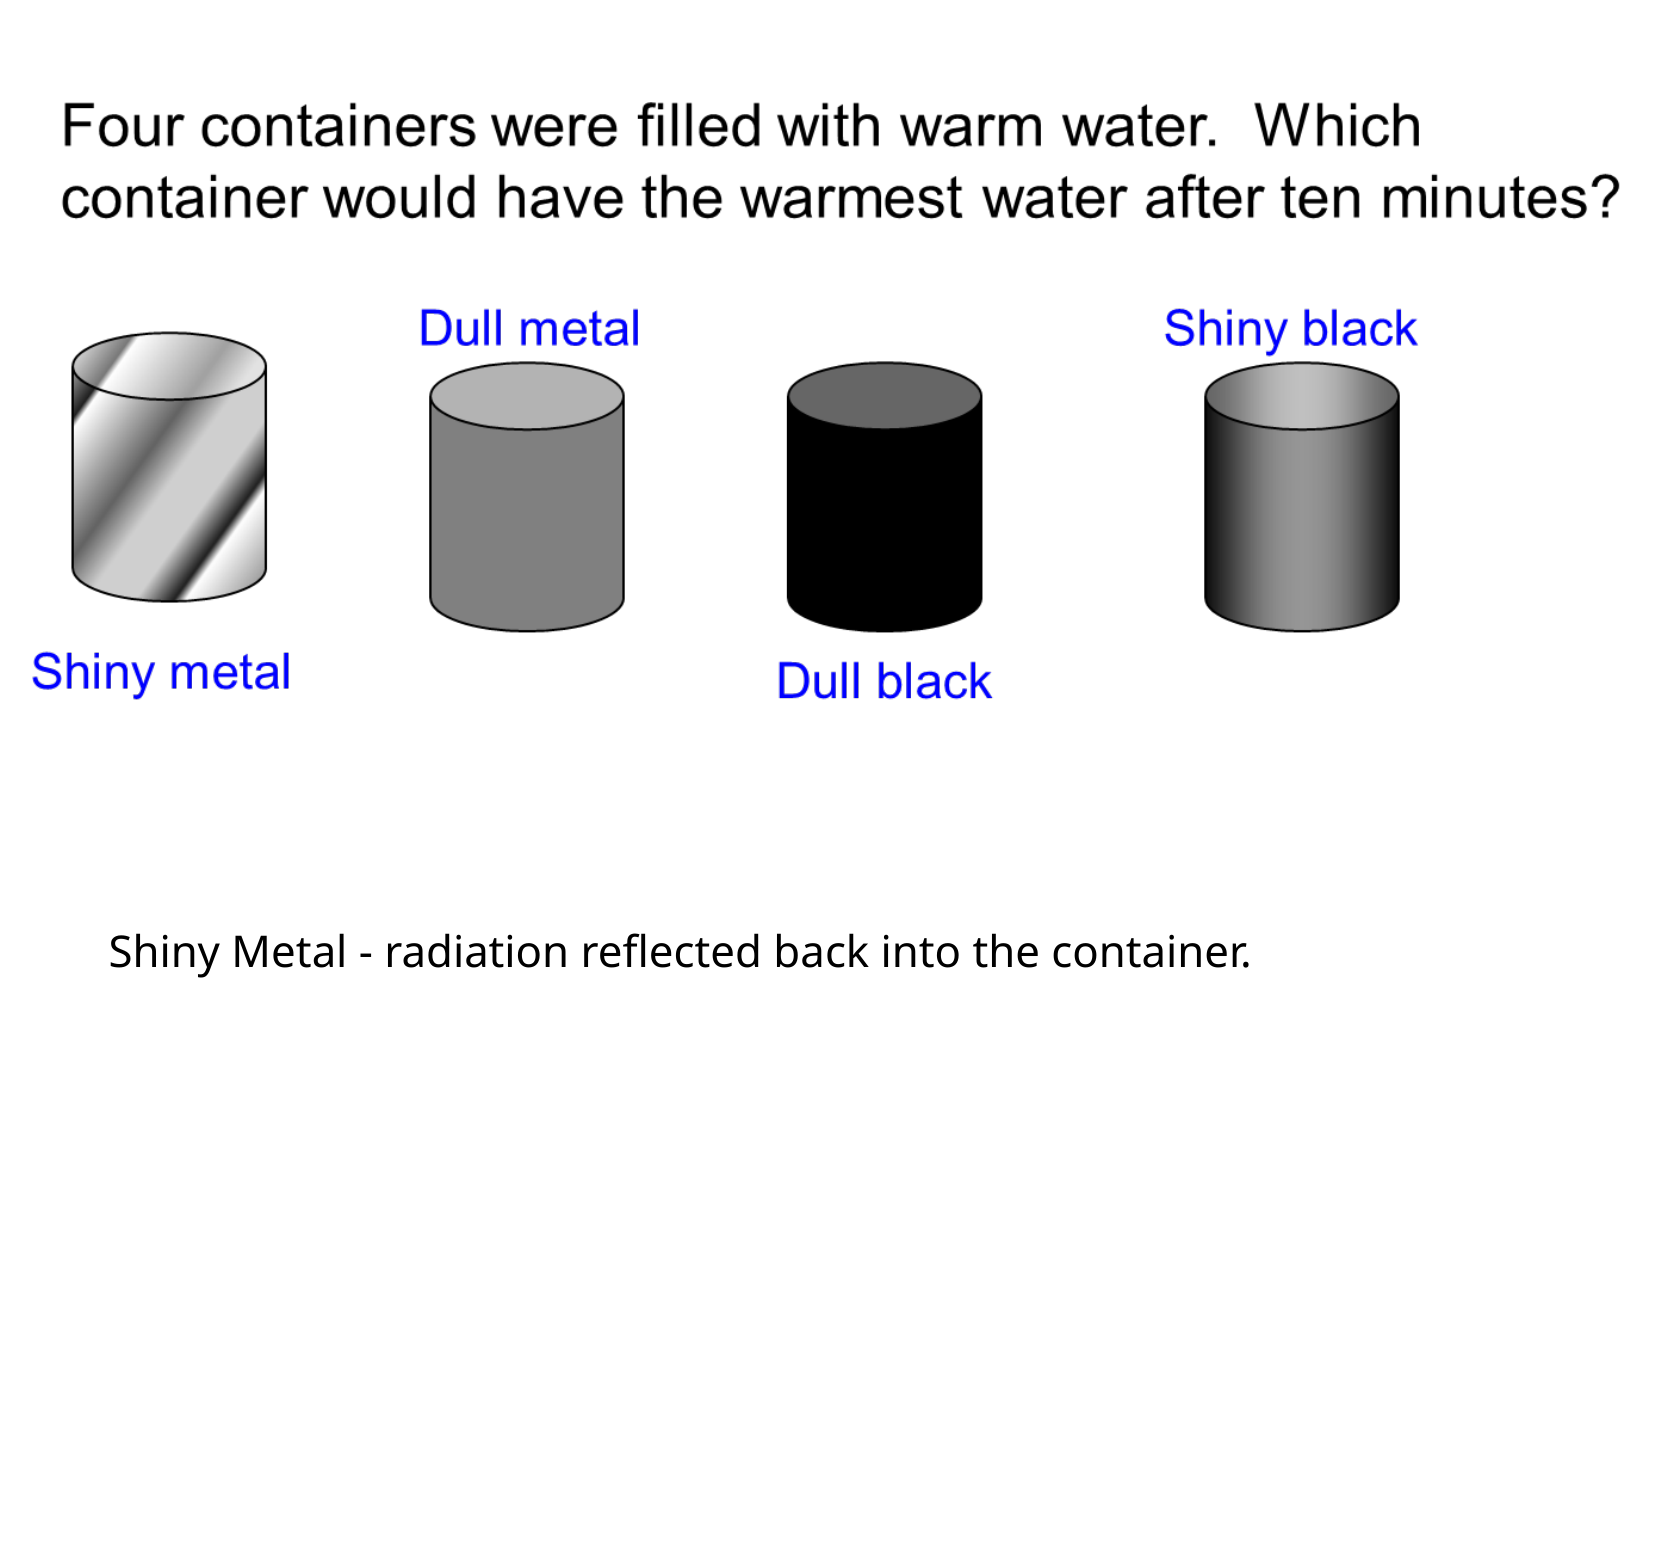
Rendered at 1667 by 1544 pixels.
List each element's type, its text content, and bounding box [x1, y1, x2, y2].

text_box Shiny Metal - radiation reflected back into the container. [93, 916, 1486, 984]
picture [0, 70, 1667, 740]
